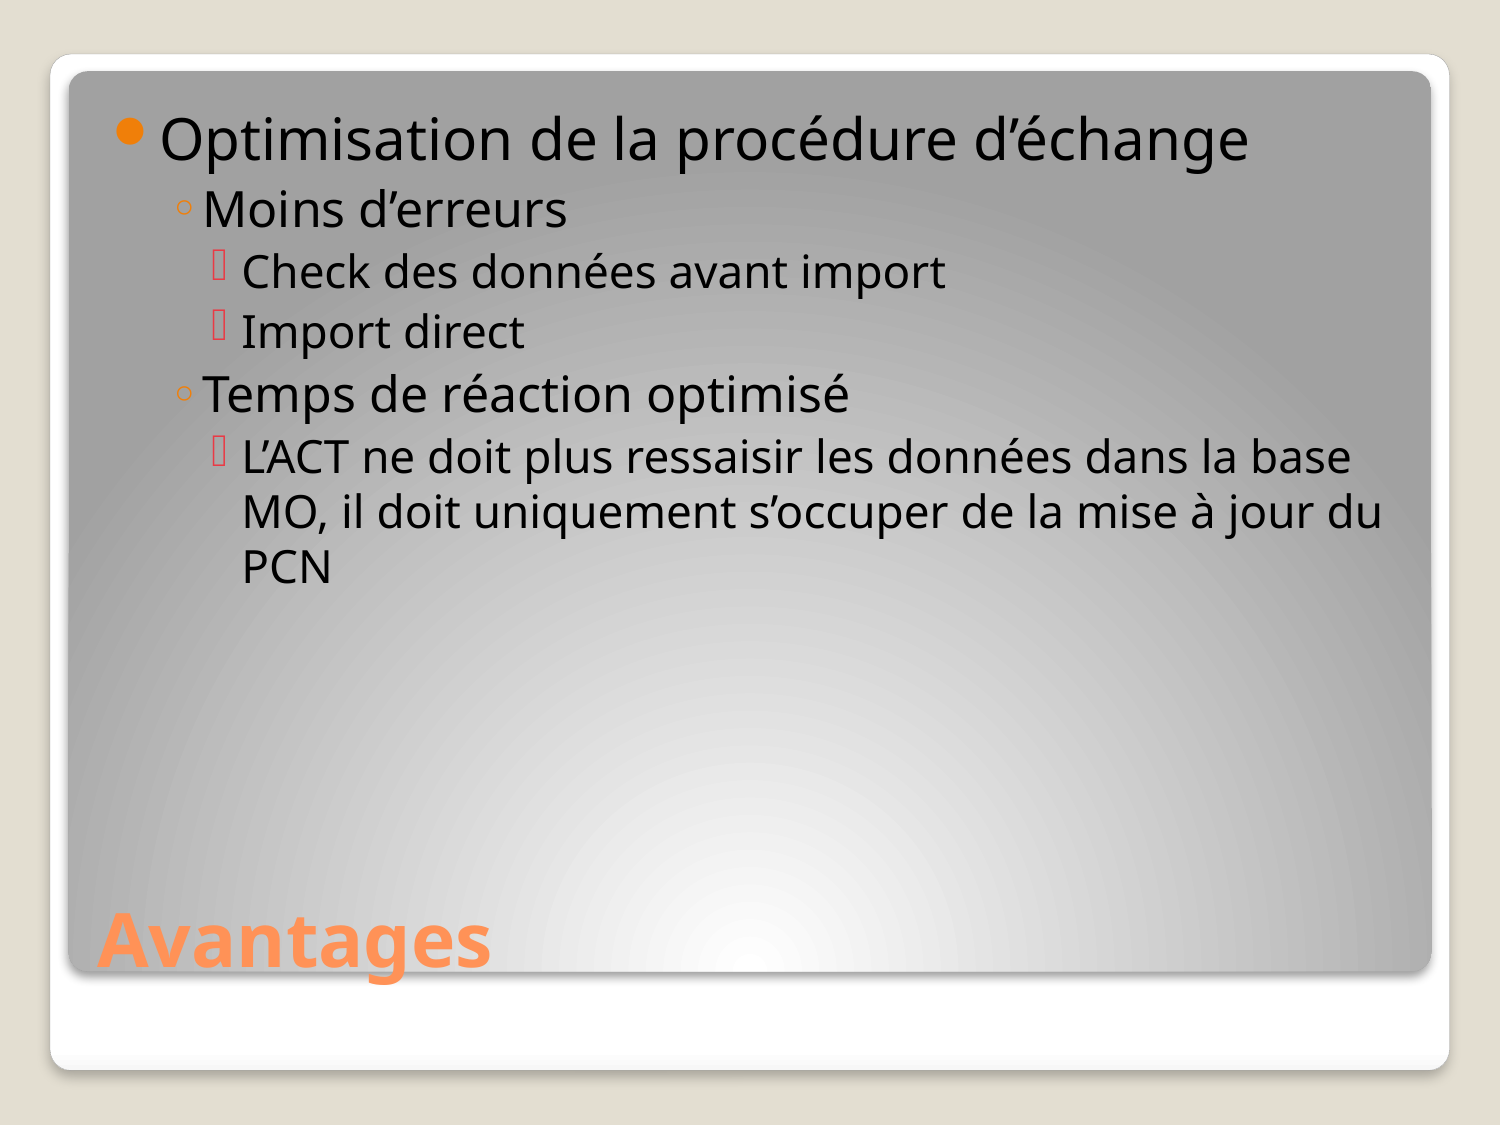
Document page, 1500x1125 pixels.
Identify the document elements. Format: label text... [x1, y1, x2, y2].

list Optimisation de la procédure d’échange Moins d’erreurs Check des données avant import Import direct Temps de réaction optimisé L’ACT ne doit plus ressaisir les données dans la base MO, il doit uniquement s’occuper de la mise à jour du PCN [82, 86, 1425, 774]
title Avantages [82, 817, 1425, 990]
